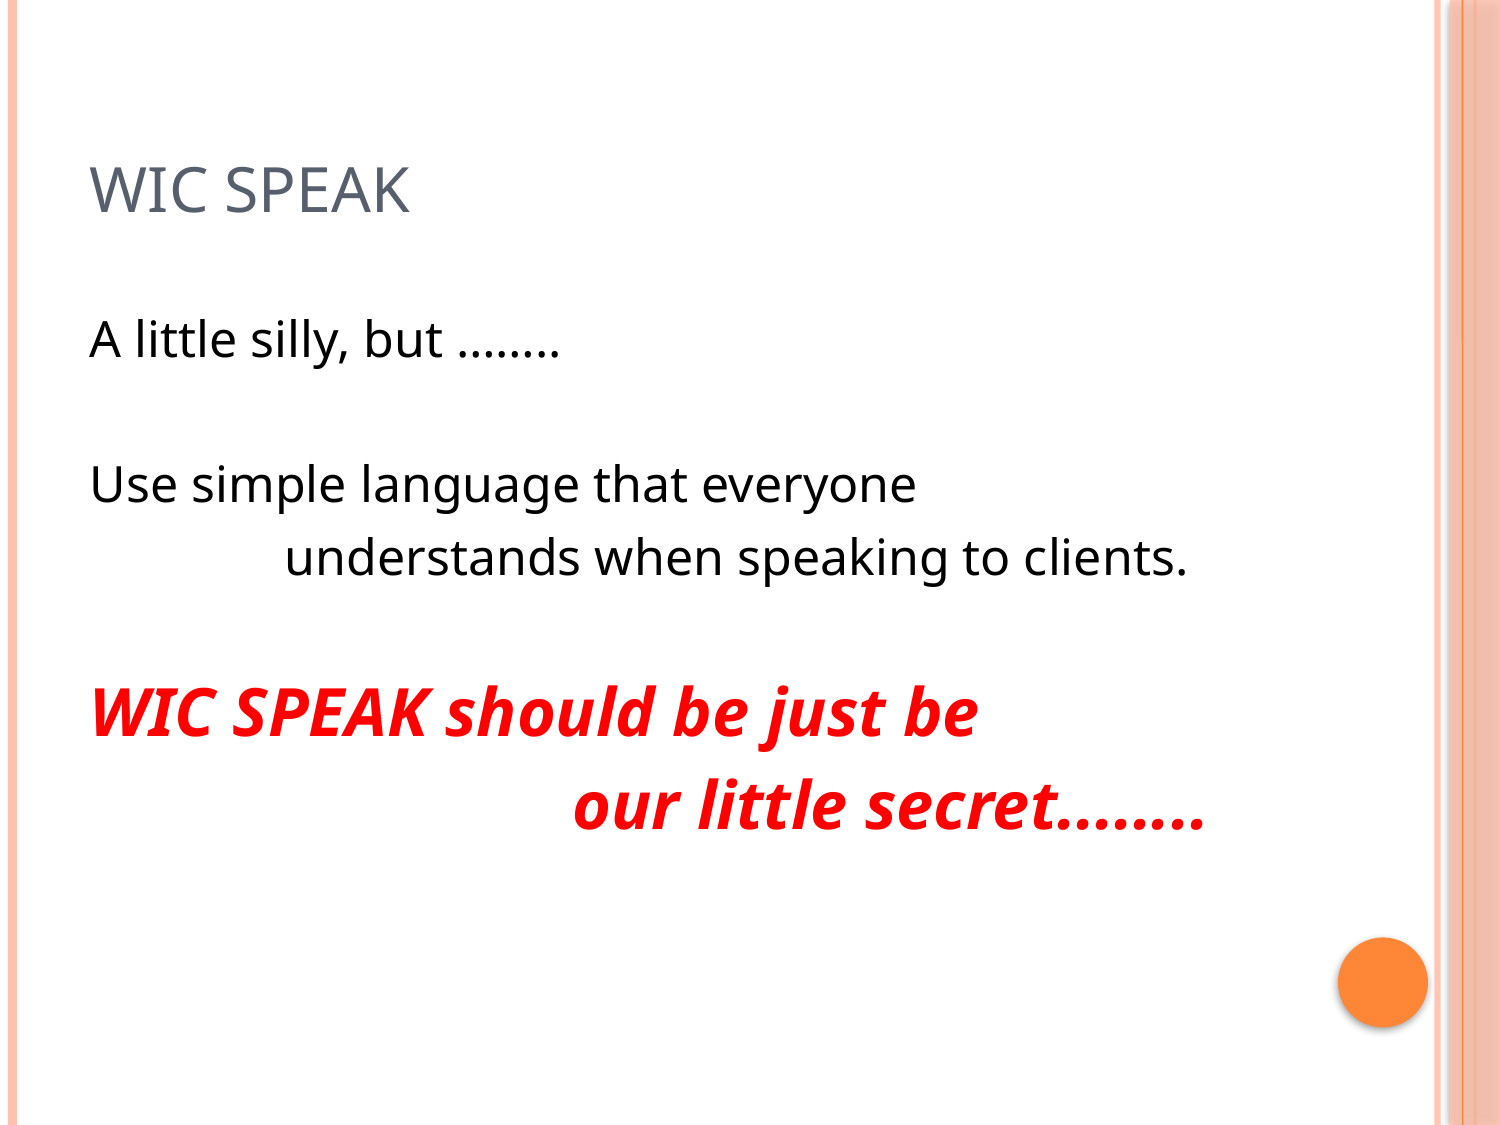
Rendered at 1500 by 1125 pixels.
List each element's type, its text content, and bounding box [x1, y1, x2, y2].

title WIC SPEAK [75, 45, 1300, 233]
list A little silly, but …….. Use simple language that everyone understands when speaking to clients. WIC SPEAK should be just be our little secret........ [75, 299, 1363, 1100]
